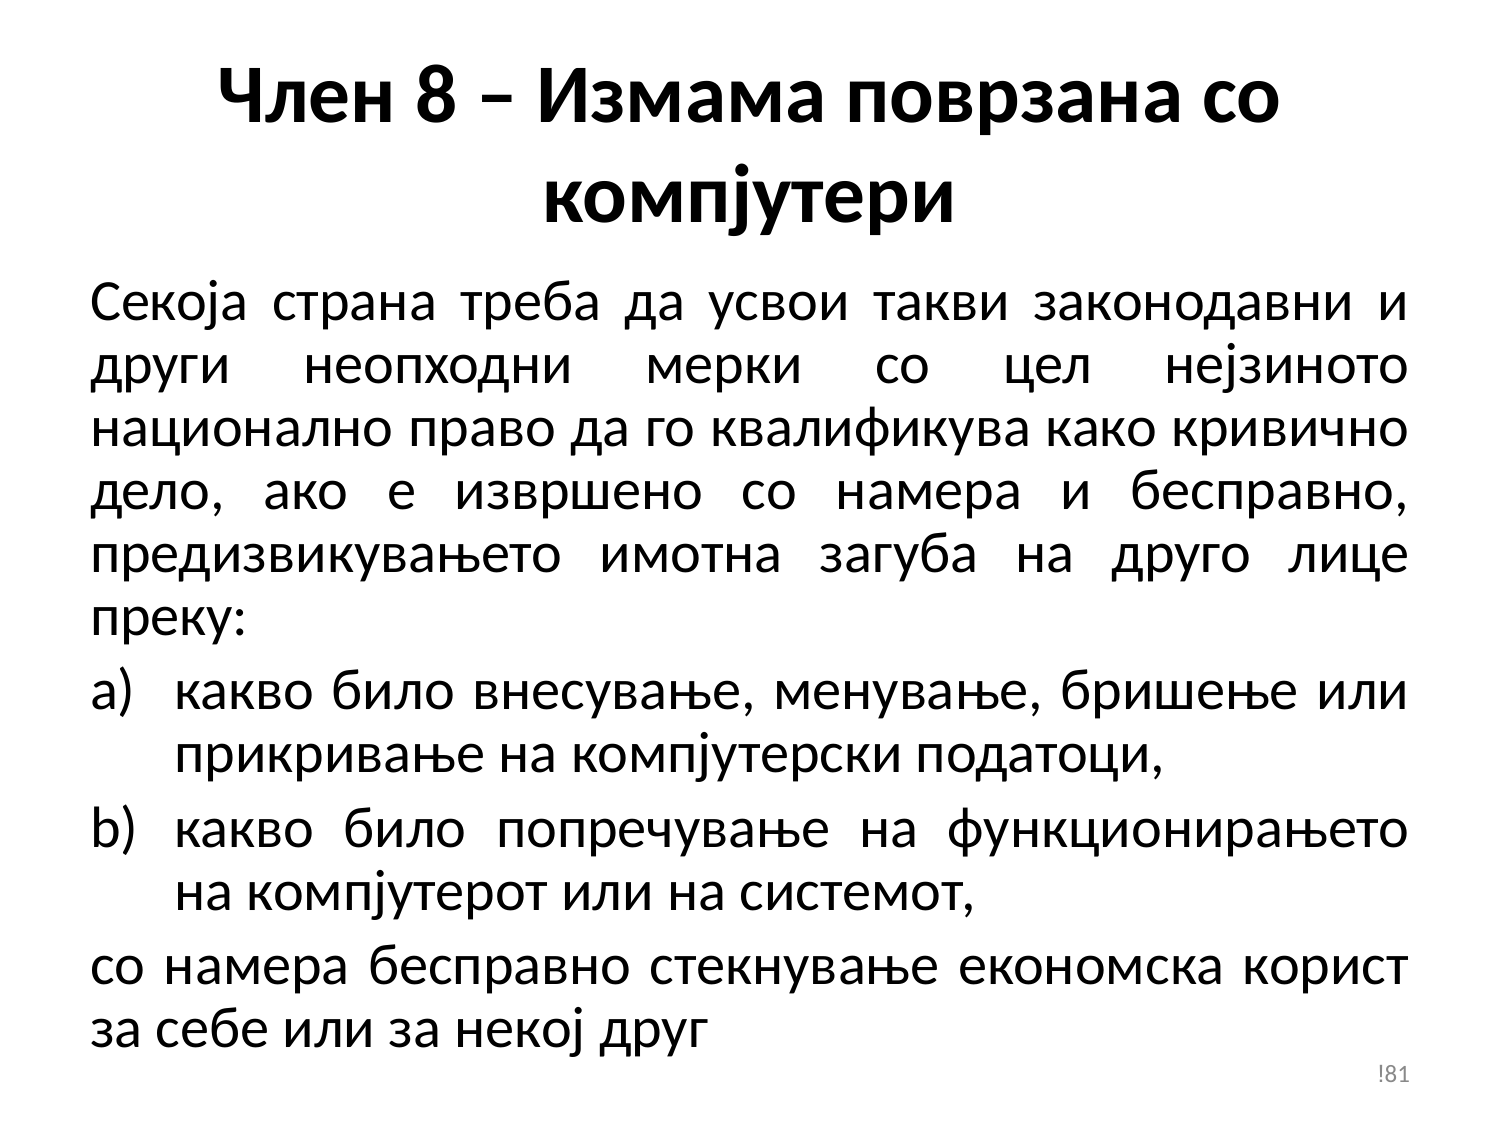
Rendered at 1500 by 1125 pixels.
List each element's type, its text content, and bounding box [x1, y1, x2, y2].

slide_number !81 [1074, 1042, 1425, 1103]
list Секоја страна треба да усвои такви законодавни и други неопходни мерки со цел нејзиното национално право да го квалификува како кривично дело, ако е извршено со намера и бесправно, предизвикувањето имотна загуба на друго лице преку: какво било внесување, менување, бришење или прикривање на компјутерски податоци, какво било попречување на функционирањето на компјутерот или на системот, со намера бесправно стекнување економска корист за себе или за некој друг [75, 262, 1425, 1005]
title Член 8 – Измама поврзана со компјутери [75, 45, 1425, 233]
